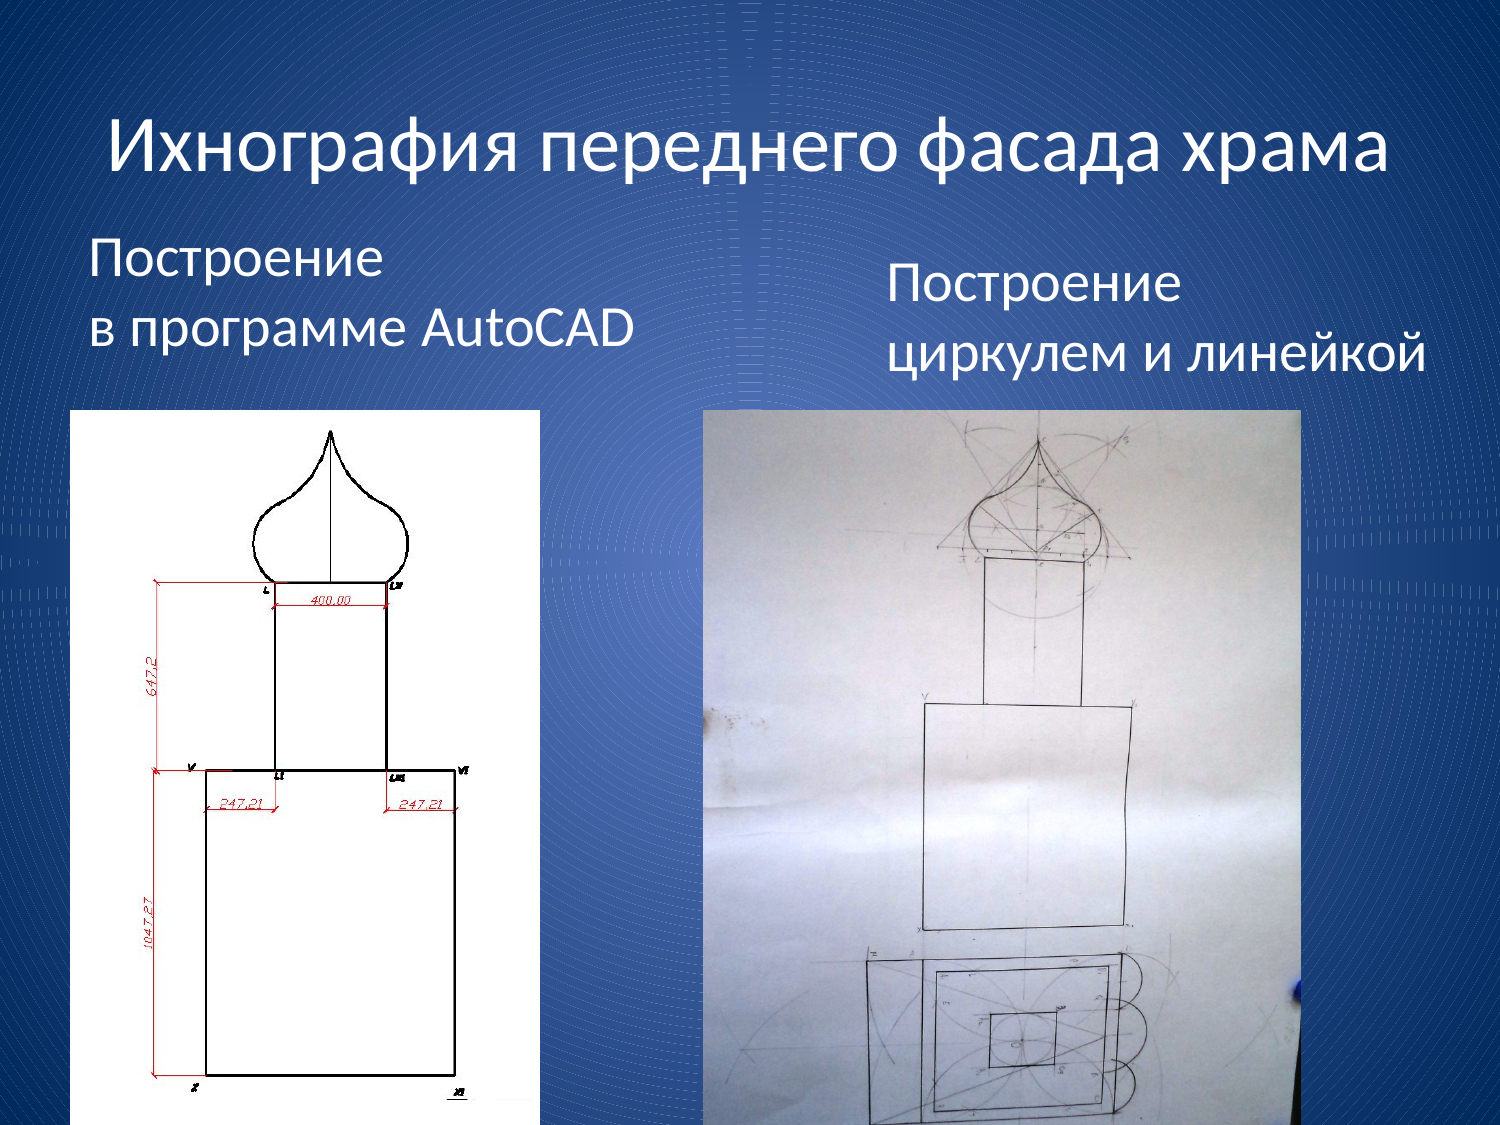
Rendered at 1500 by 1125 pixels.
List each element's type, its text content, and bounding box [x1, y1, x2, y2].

text_box Построение в программе AutoCAD [73, 210, 651, 366]
text_box Построение циркулем и линейкой [871, 235, 1444, 391]
picture [70, 409, 540, 1125]
picture [702, 409, 1301, 1125]
title Ихнография переднего фасада храма [75, 45, 1425, 233]
